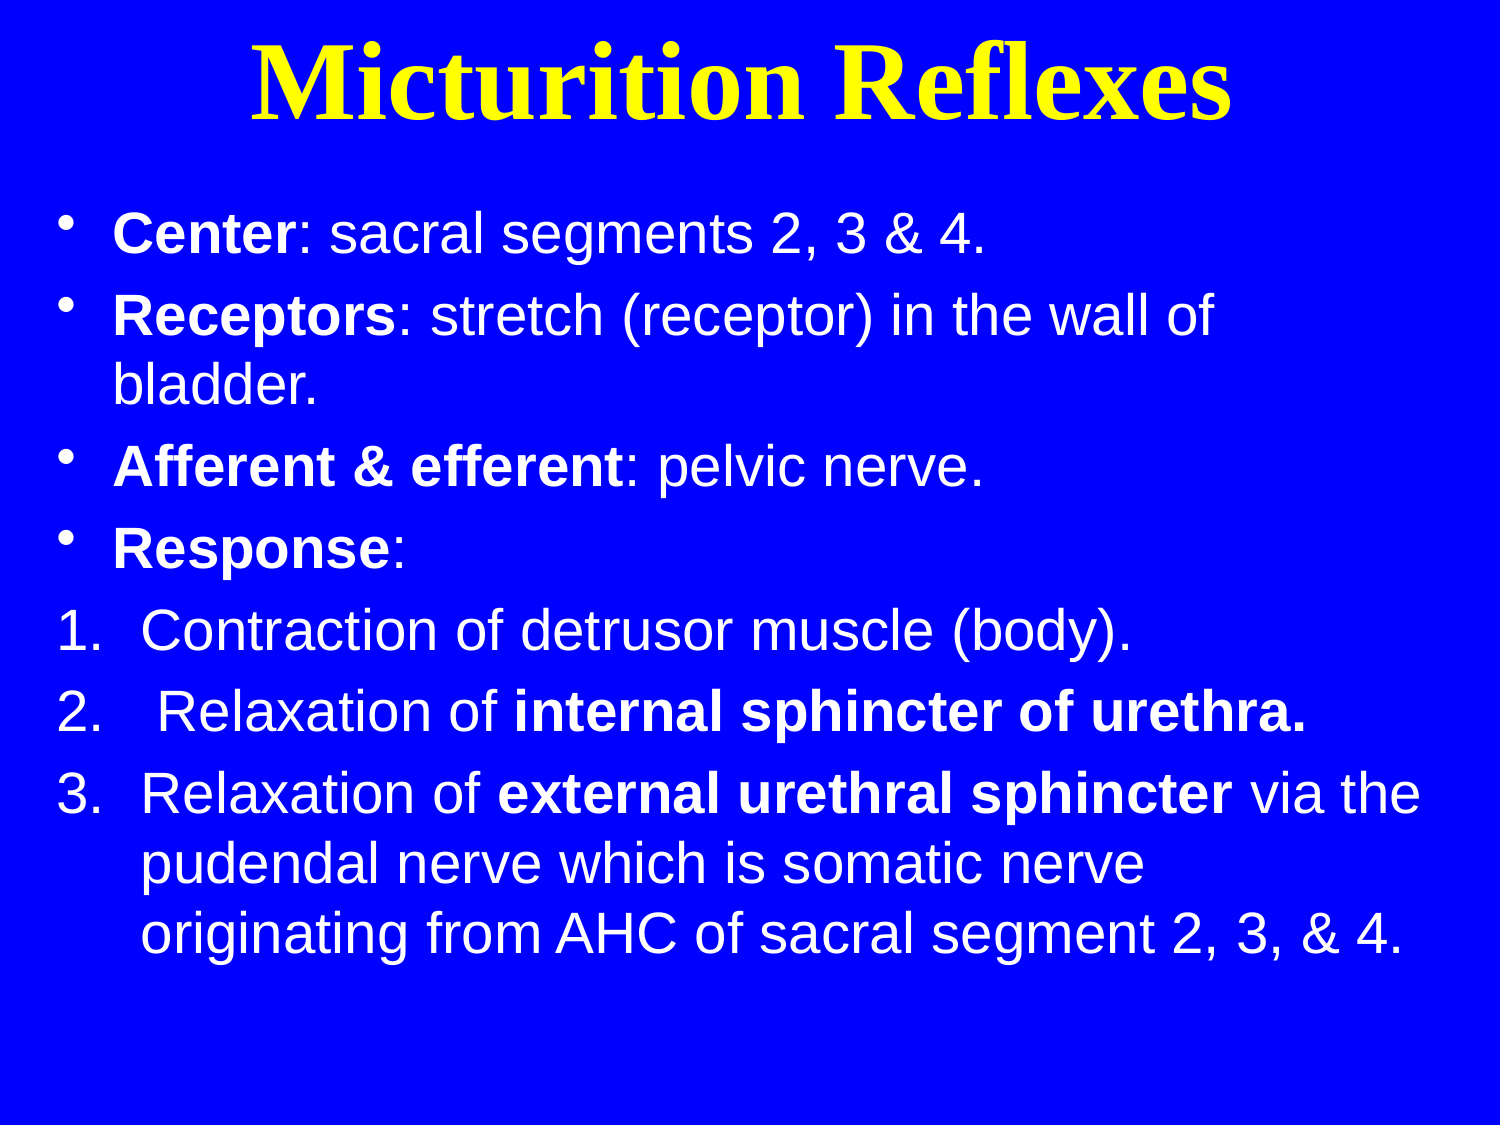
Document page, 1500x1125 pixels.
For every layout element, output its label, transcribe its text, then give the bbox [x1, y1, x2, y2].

list Center: sacral segments 2, 3 & 4. Receptors: stretch (receptor) in the wall of bladder. Afferent & efferent: pelvic nerve. Response: Contraction of detrusor muscle (body). Relaxation of internal sphincter of urethra. Relaxation of external urethral sphincter via the pudendal nerve which is somatic nerve originating from AHC of sacral segment 2, 3, & 4. [41, 187, 1447, 1067]
text_box Micturition Reflexes [235, 0, 1250, 150]
